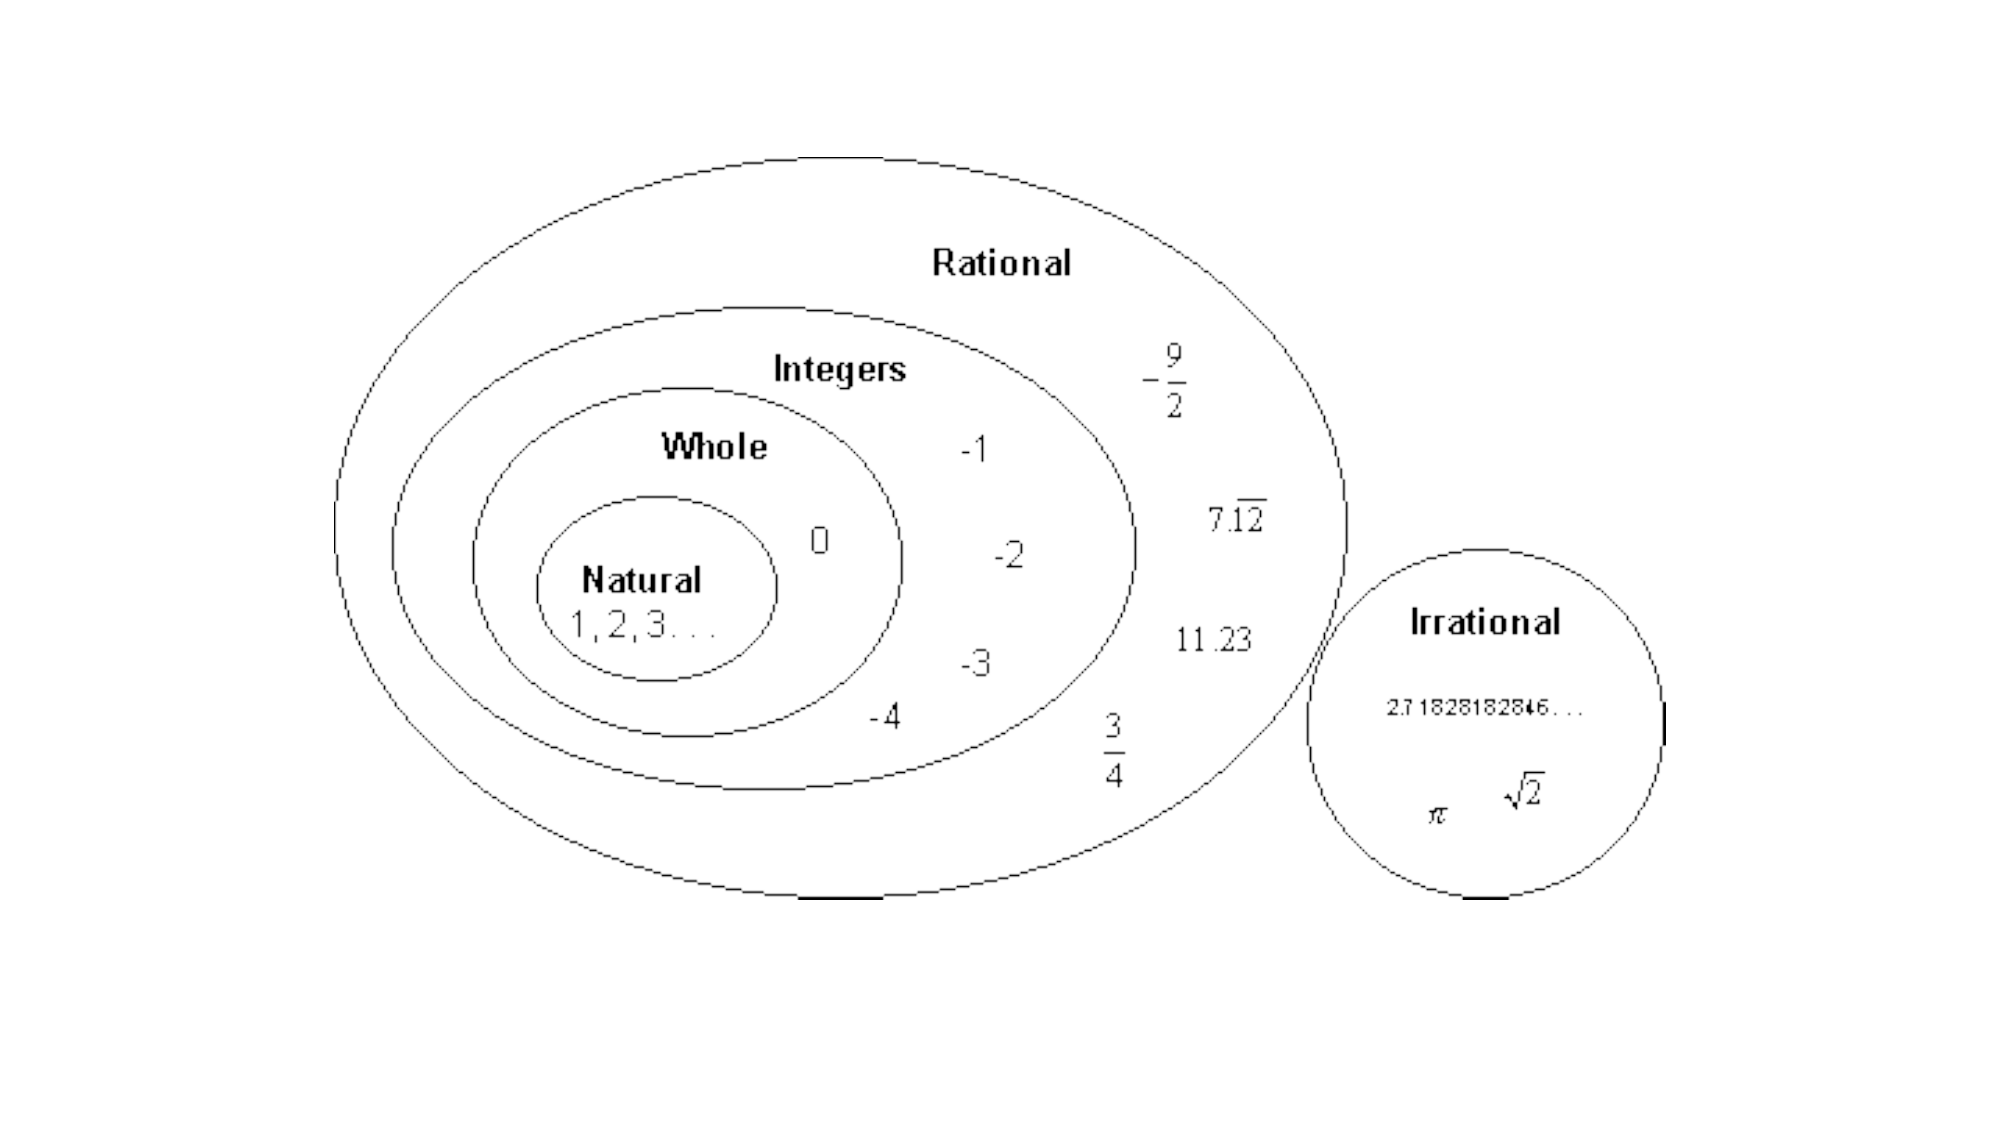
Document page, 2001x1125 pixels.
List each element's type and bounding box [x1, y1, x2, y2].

list [324, 157, 1675, 900]
